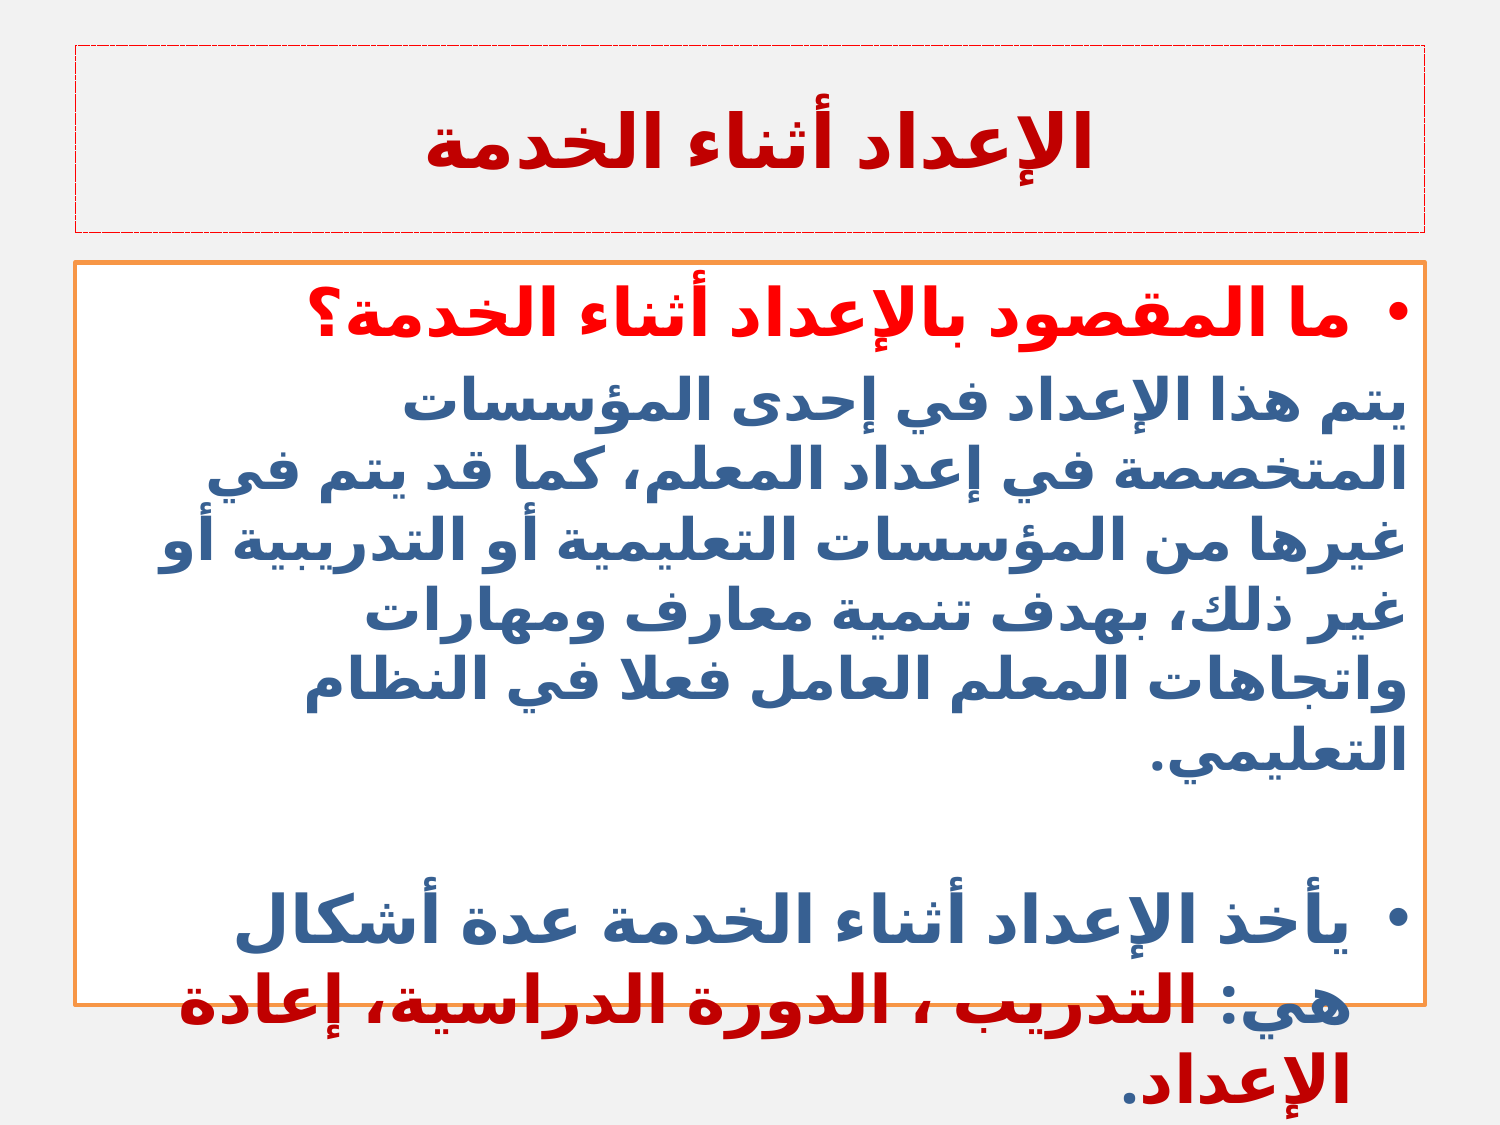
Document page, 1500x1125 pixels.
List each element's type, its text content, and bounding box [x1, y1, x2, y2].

title الإعداد أثناء الخدمة [75, 45, 1425, 233]
list ما المقصود بالإعداد أثناء الخدمة؟ يتم هذا الإعداد في إحدى المؤسسات المتخصصة في إعداد المعلم، كما قد يتم في غيرها من المؤسسات التعليمية أو التدريبية أو غير ذلك، بهدف تنمية معارف ومهارات واتجاهات المعلم العامل فعلا في النظام التعليمي. يأخذ الإعداد أثناء الخدمة عدة أشكال هي: التدريب ، الدورة الدراسية، إعادة الإعداد. [73, 260, 1427, 1007]
